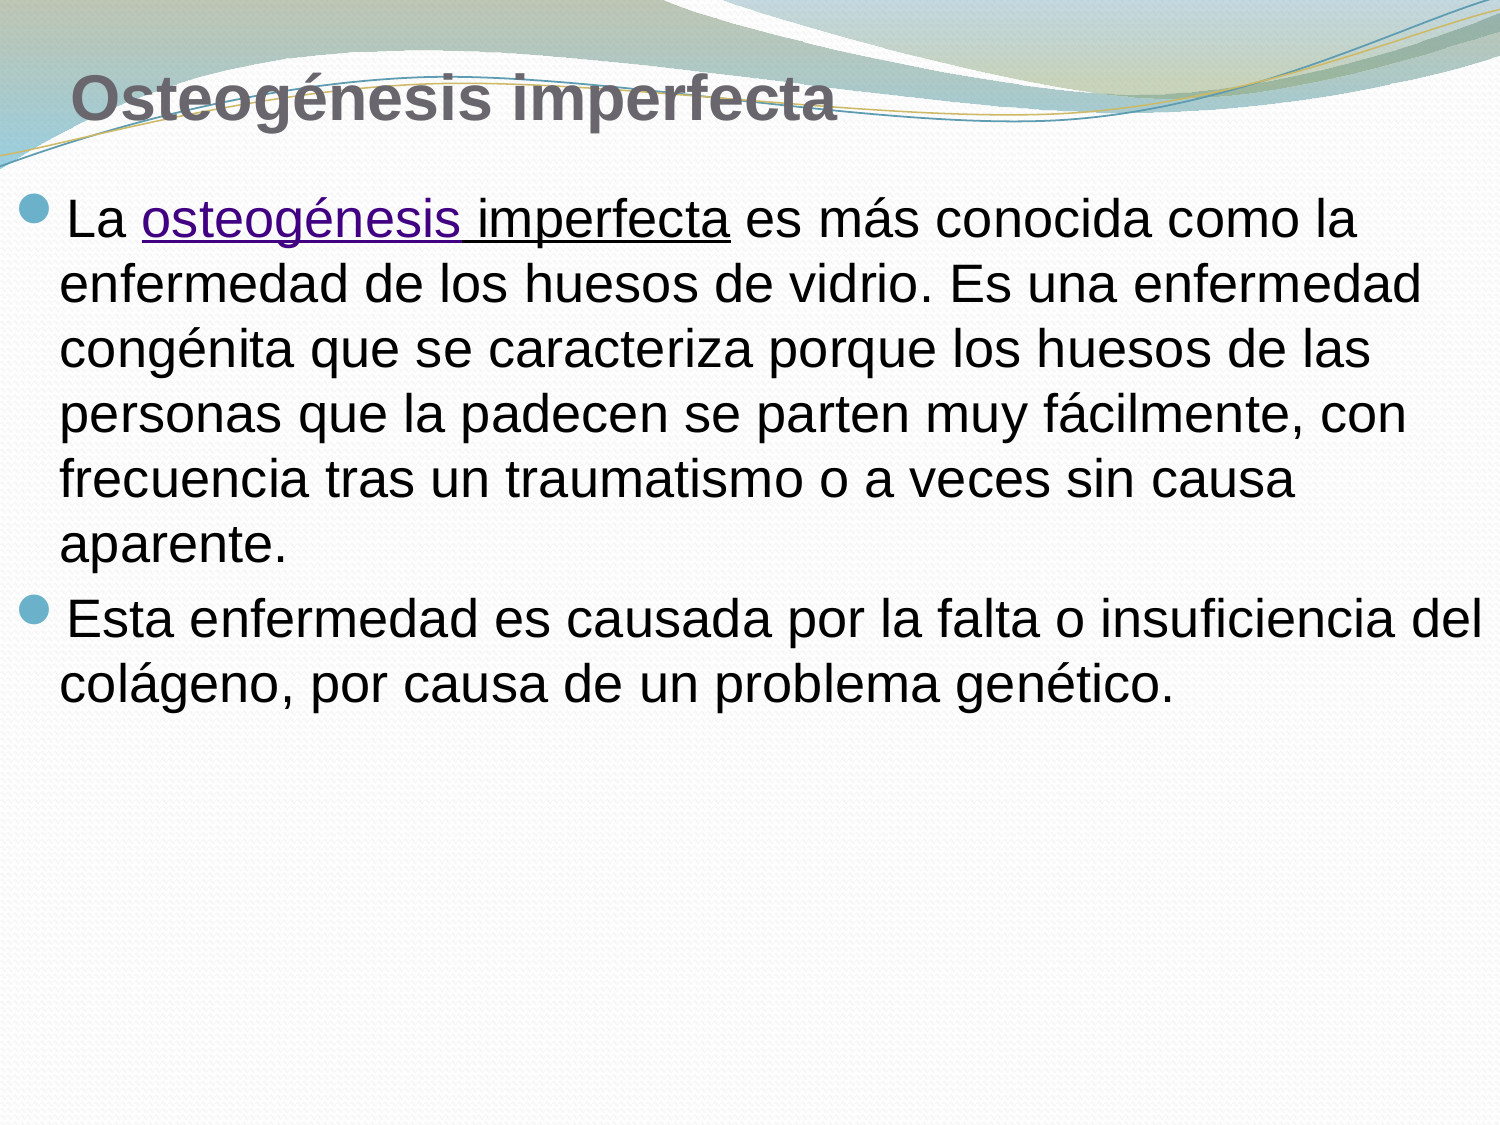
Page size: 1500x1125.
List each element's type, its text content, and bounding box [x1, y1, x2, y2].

title Osteogénesis imperfecta [70, 46, 1425, 175]
list La osteogénesis imperfecta es más conocida como la enfermedad de los huesos de vidrio. Es una enfermedad congénita que se caracteriza porque los huesos de las personas que la padecen se parten muy fácilmente, con frecuencia tras un traumatismo o a veces sin causa aparente. Esta enfermedad es causada por la falta o insuficiencia del colágeno, por causa de un problema genético. [0, 175, 1500, 1125]
